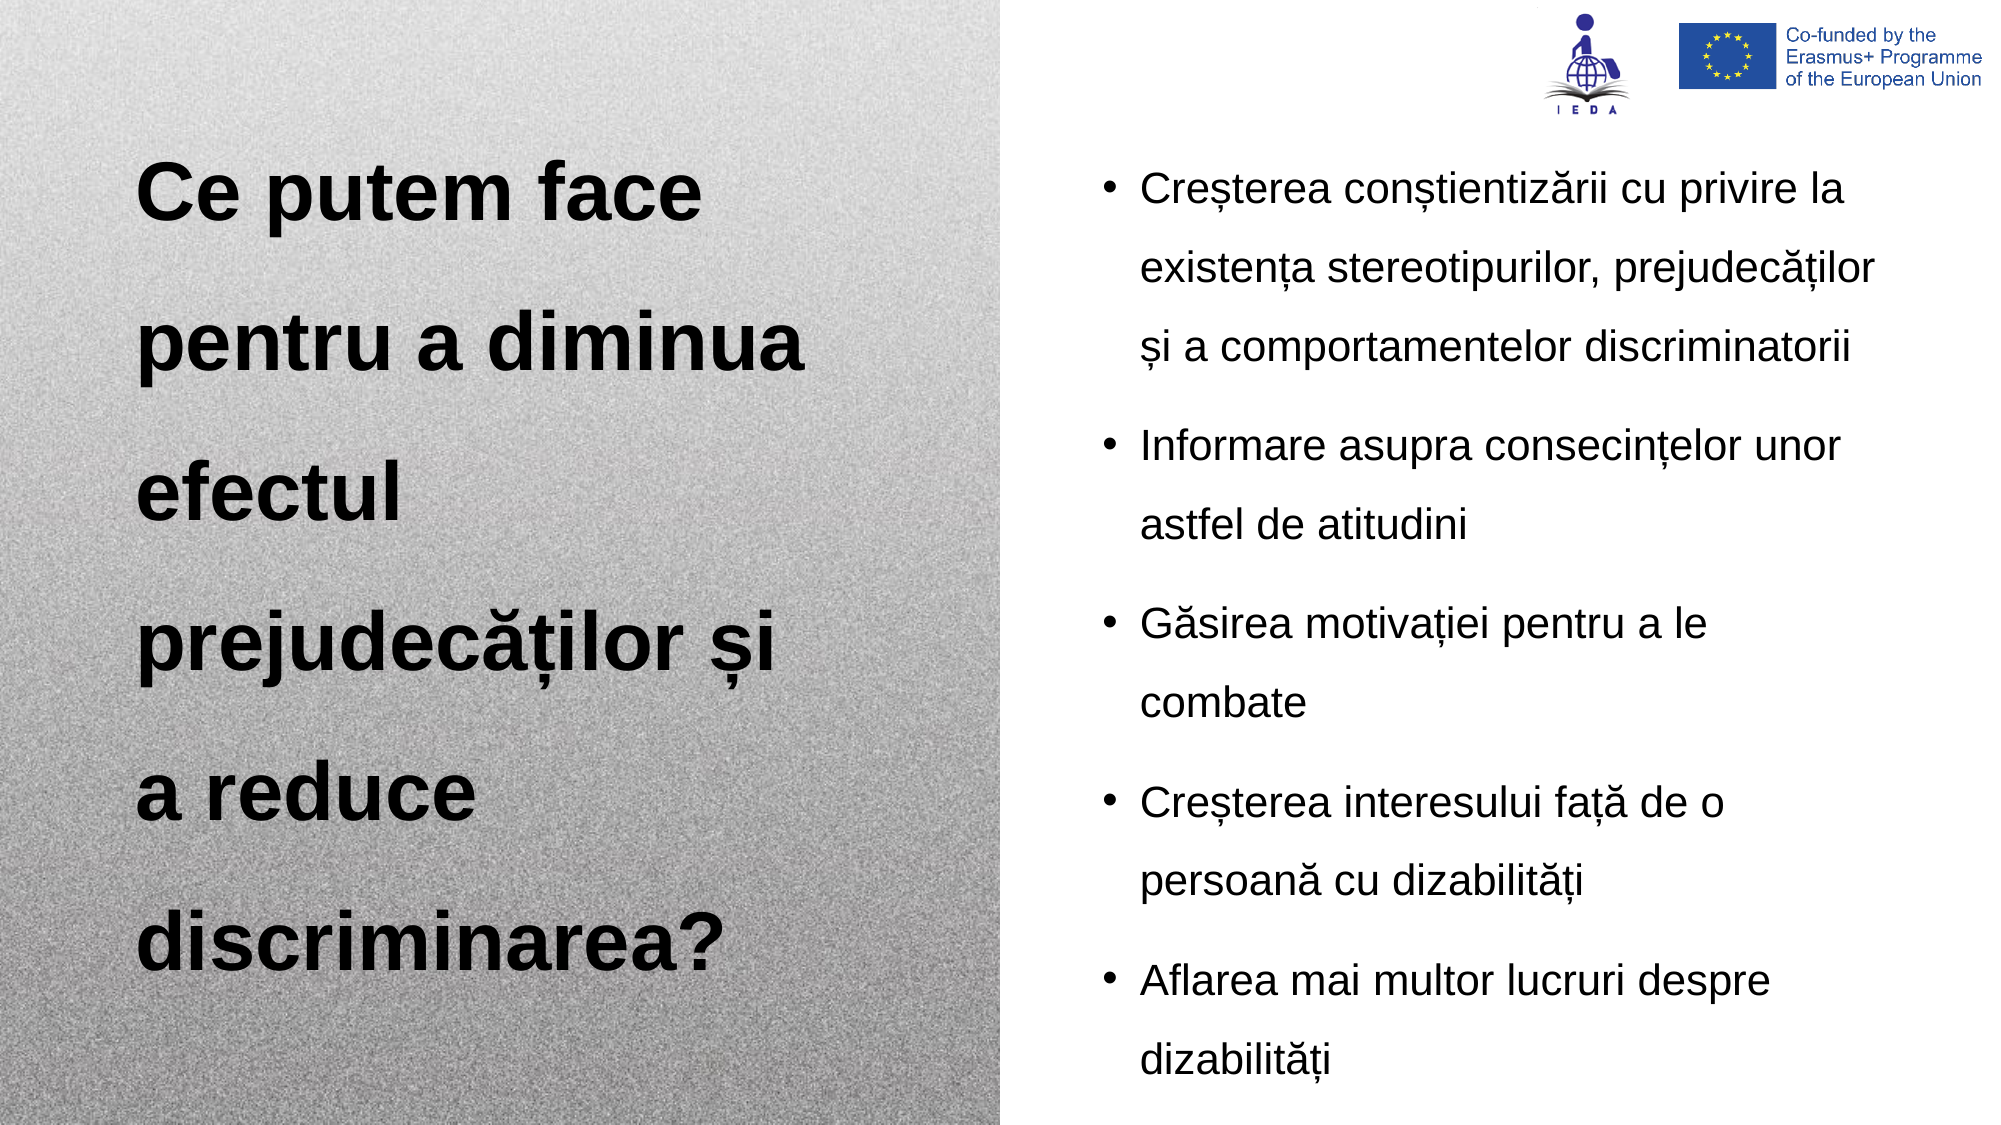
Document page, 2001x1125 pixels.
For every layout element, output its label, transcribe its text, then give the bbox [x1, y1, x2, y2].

picture [1528, 0, 1645, 127]
text_box Creșterea conștientizării cu privire la existența stereotipurilor, prejudecăților și a comportamentelor discriminatorii Informare asupra consecințelor unor astfel de atitudini Găsirea motivației pentru a le combate Creșterea interesului față de o persoană cu dizabilități Aflarea mai multor lucruri despre dizabilități [1087, 126, 1903, 1007]
picture [0, 0, 1001, 1125]
picture [1677, 22, 2000, 94]
